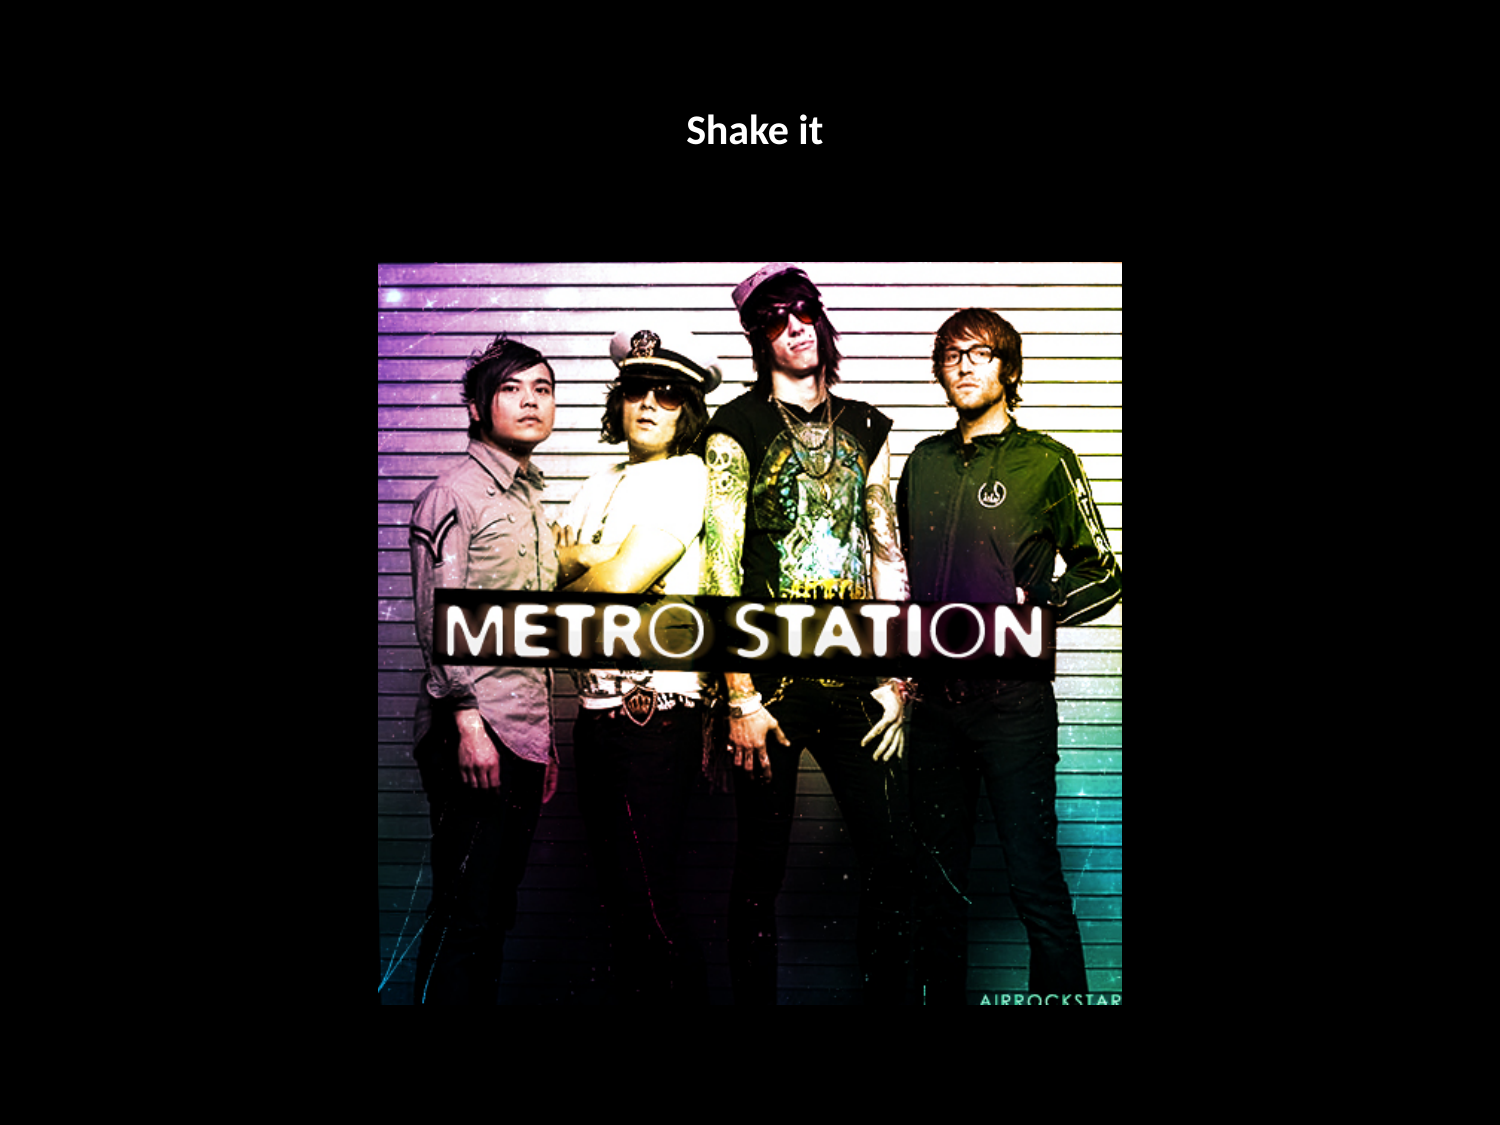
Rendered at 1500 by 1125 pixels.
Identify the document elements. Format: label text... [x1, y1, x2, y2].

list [378, 262, 1122, 1006]
title Shake it [75, 45, 1425, 233]
